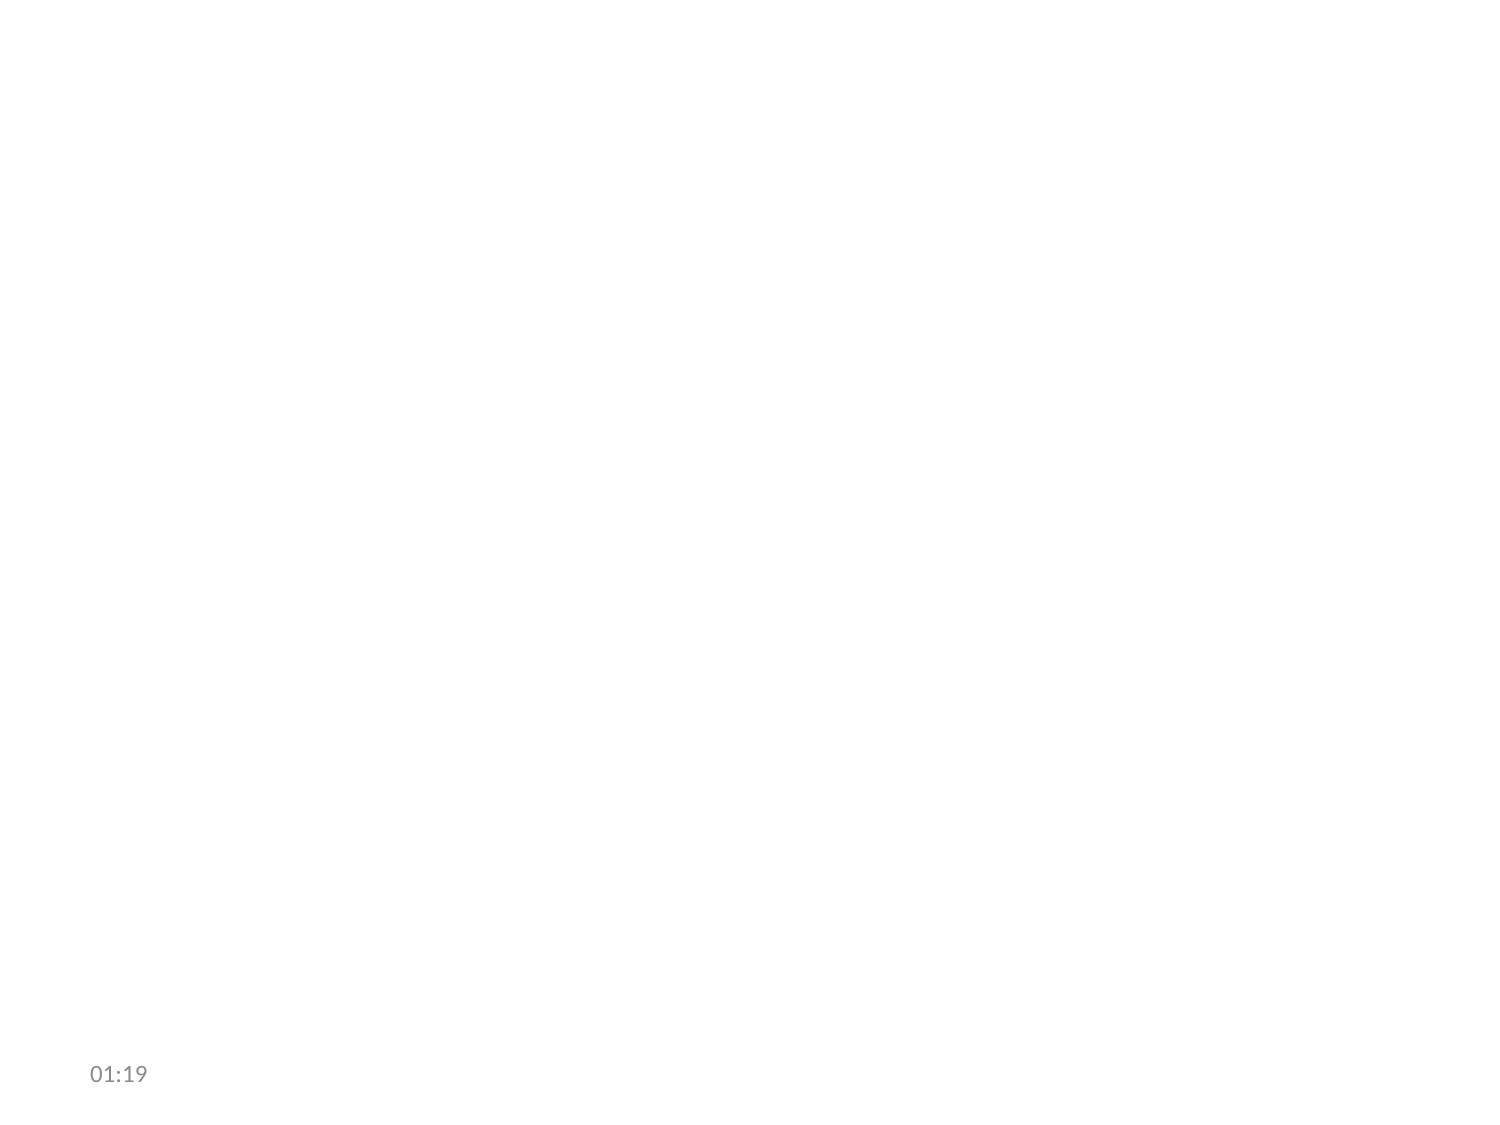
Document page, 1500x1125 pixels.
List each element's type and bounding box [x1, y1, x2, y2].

slide_number [75, 1042, 425, 1103]
